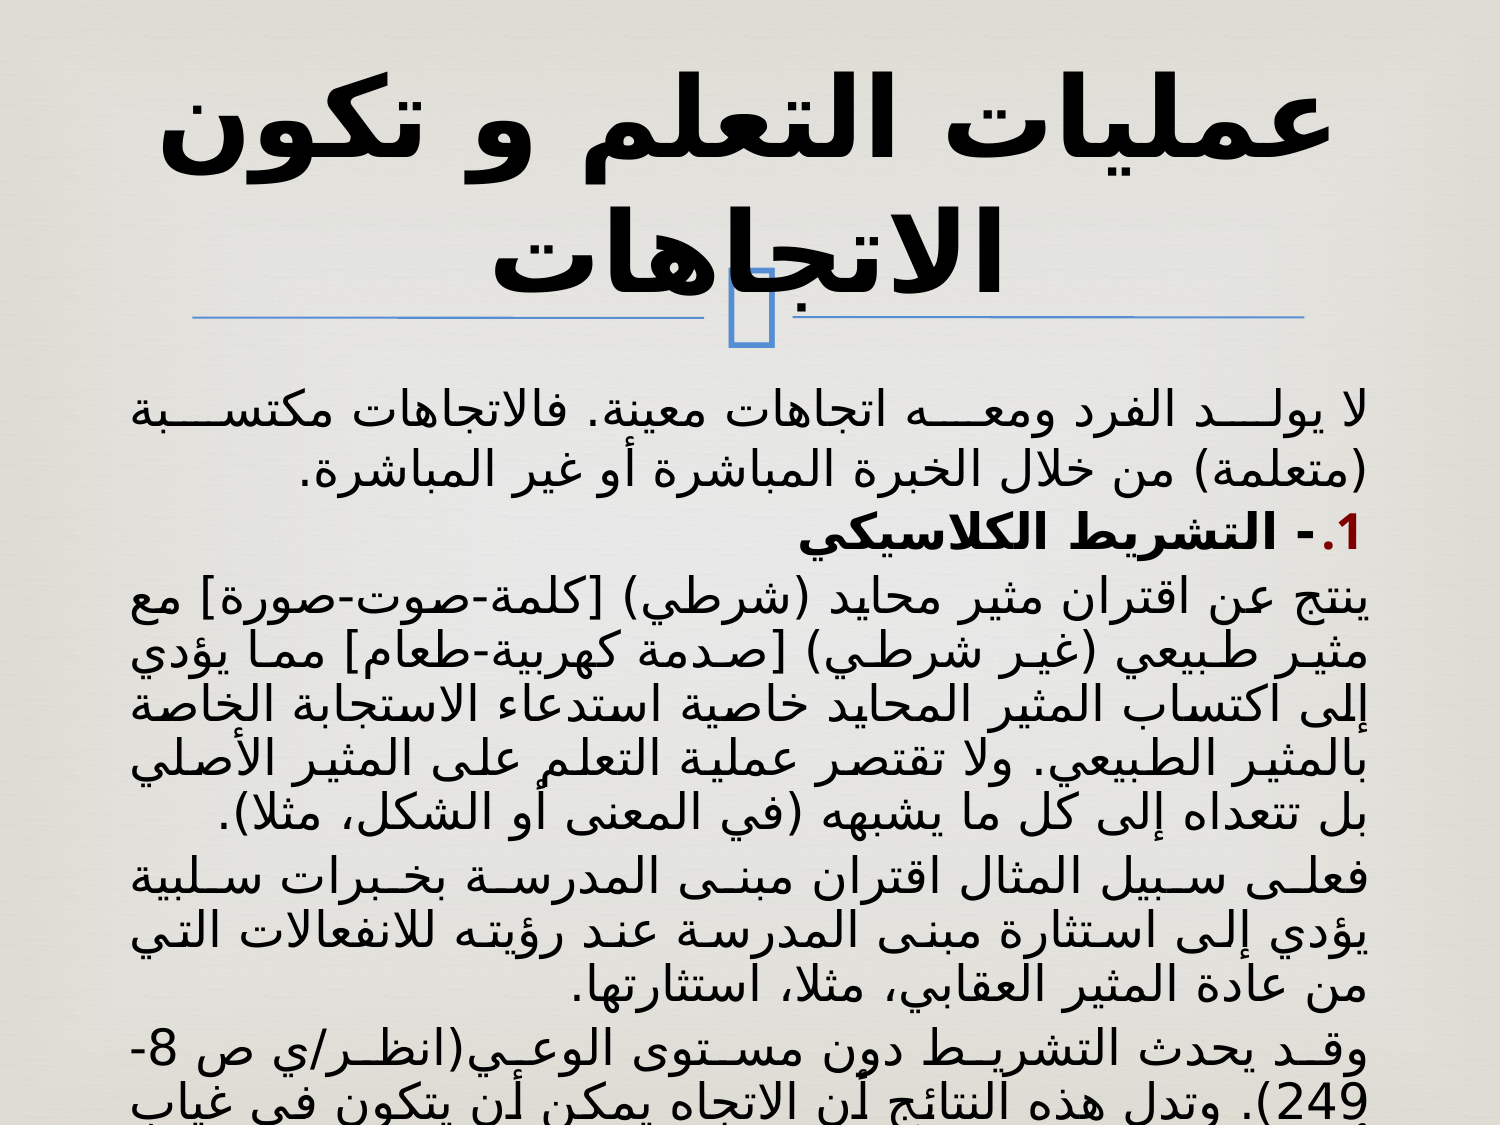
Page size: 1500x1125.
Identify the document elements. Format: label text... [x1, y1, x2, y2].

title عمليات التعلم و تكون الاتجاهات [112, 93, 1386, 267]
list لا يولد الفرد ومعه اتجاهات معينة. فالاتجاهات مكتسبة (متعلمة) من خلال الخبرة المباشرة أو غير المباشرة. - التشريط الكلاسيكي ينتج عن اقتران مثير محايد (شرطي) [كلمة-صوت-صورة] مع مثير طبيعي (غير شرطي) [صدمة كهربية-طعام] مما يؤدي إلى اكتساب المثير المحايد خاصية استدعاء الاستجابة الخاصة بالمثير الطبيعي. ولا تقتصر عملية التعلم على المثير الأصلي بل تتعداه إلى كل ما يشبهه (في المعنى أو الشكل، مثلا). فعلى سبيل المثال اقتران مبنى المدرسة بخبرات سلبية يؤدي إلى استثارة مبنى المدرسة عند رؤيته للانفعالات التي من عادة المثير العقابي، مثلا، استثارتها. وقد يحدث التشريط دون مستوى الوعي(انظر/ي ص 8-249). وتدل هذه النتائج أن الاتجاه يمكن أن يتكون في غياب أي معالجة واعية للمعلومات الاجتماعية. [114, 368, 1386, 1005]
